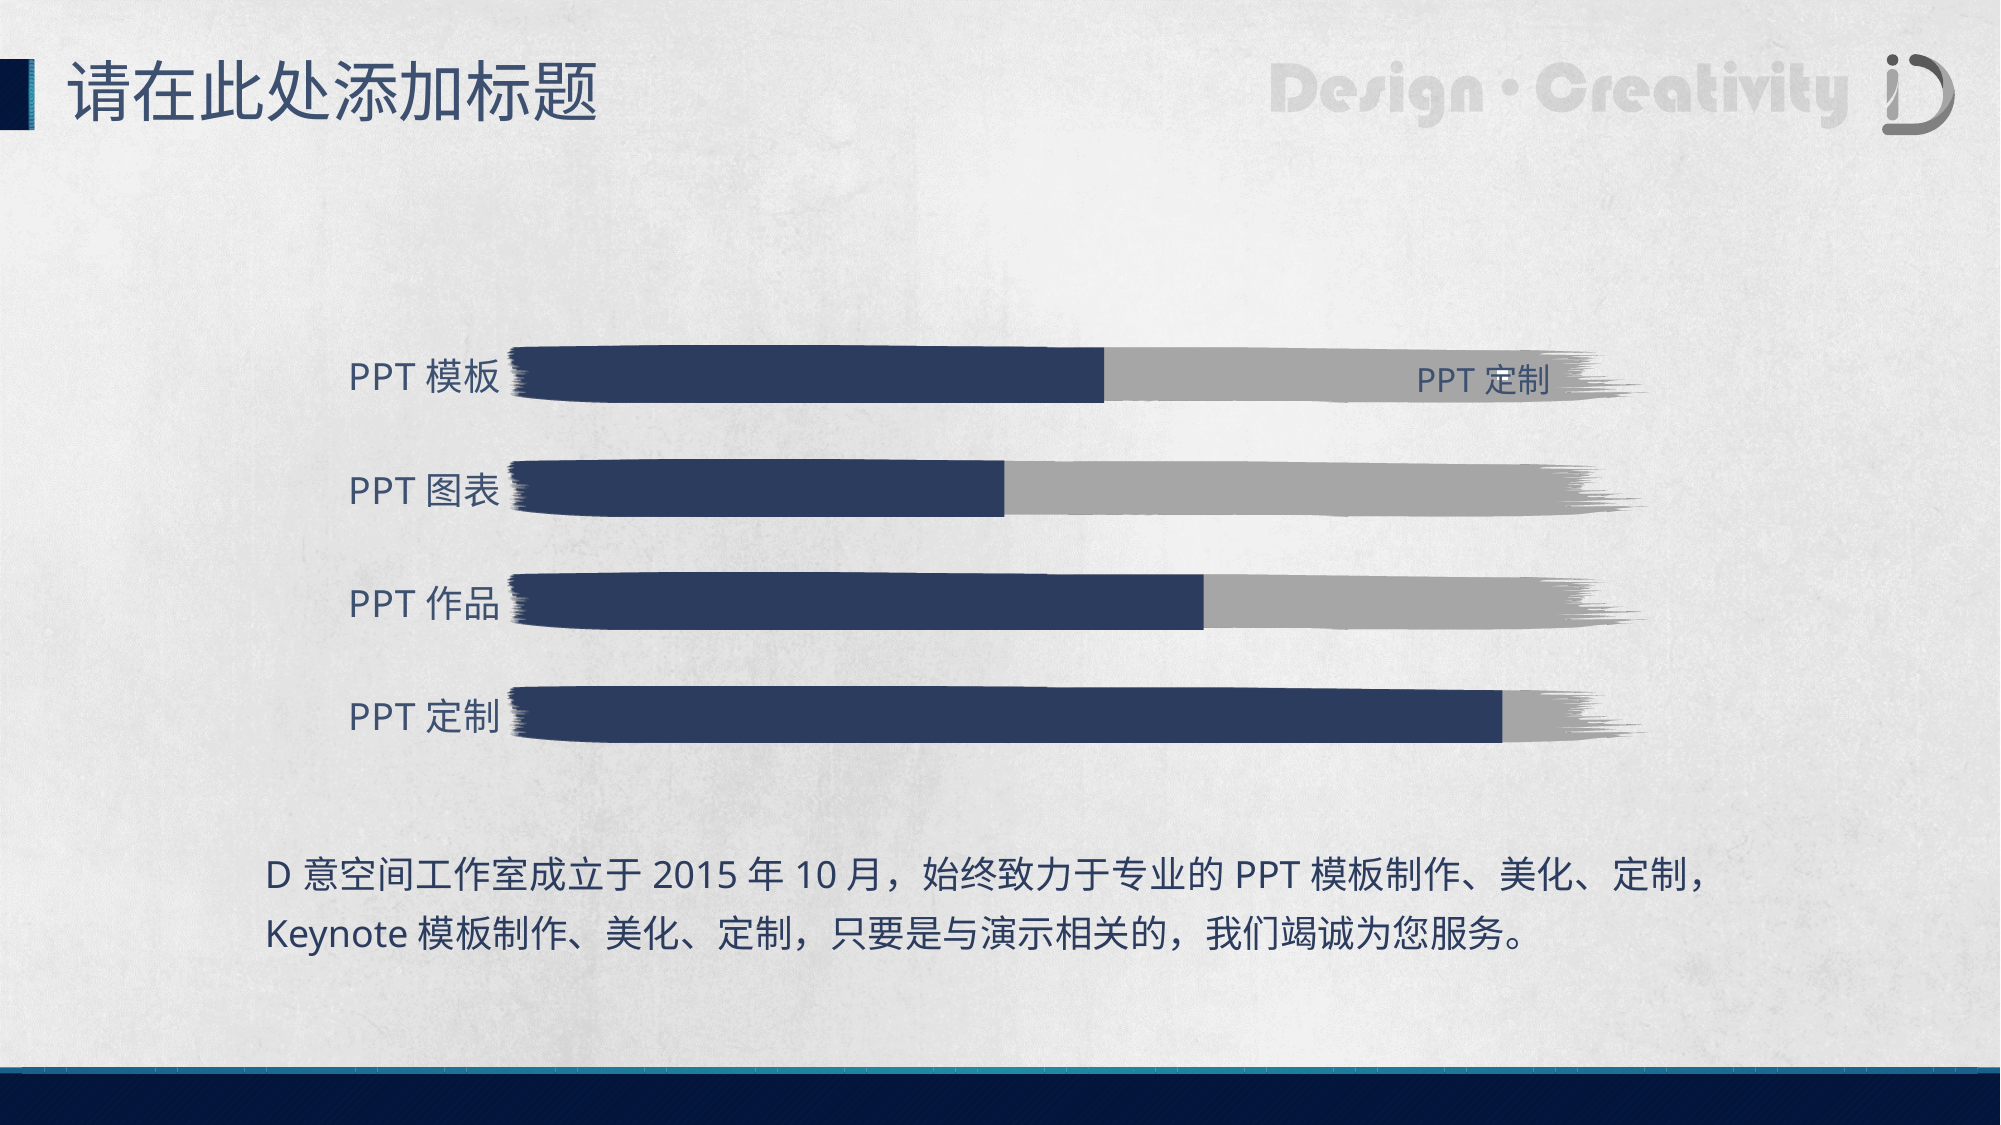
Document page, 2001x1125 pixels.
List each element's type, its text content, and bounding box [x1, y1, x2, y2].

text_box D意空间工作室成立于2015年10月，始终致力于专业的PPT模板制作、美化、定制，Keynote模板制作、美化、定制，只要是与演示相关的，我们竭诚为您服务。 [250, 830, 1750, 962]
list 请在此处添加标题 [50, 52, 1106, 138]
chart [320, 250, 1679, 782]
